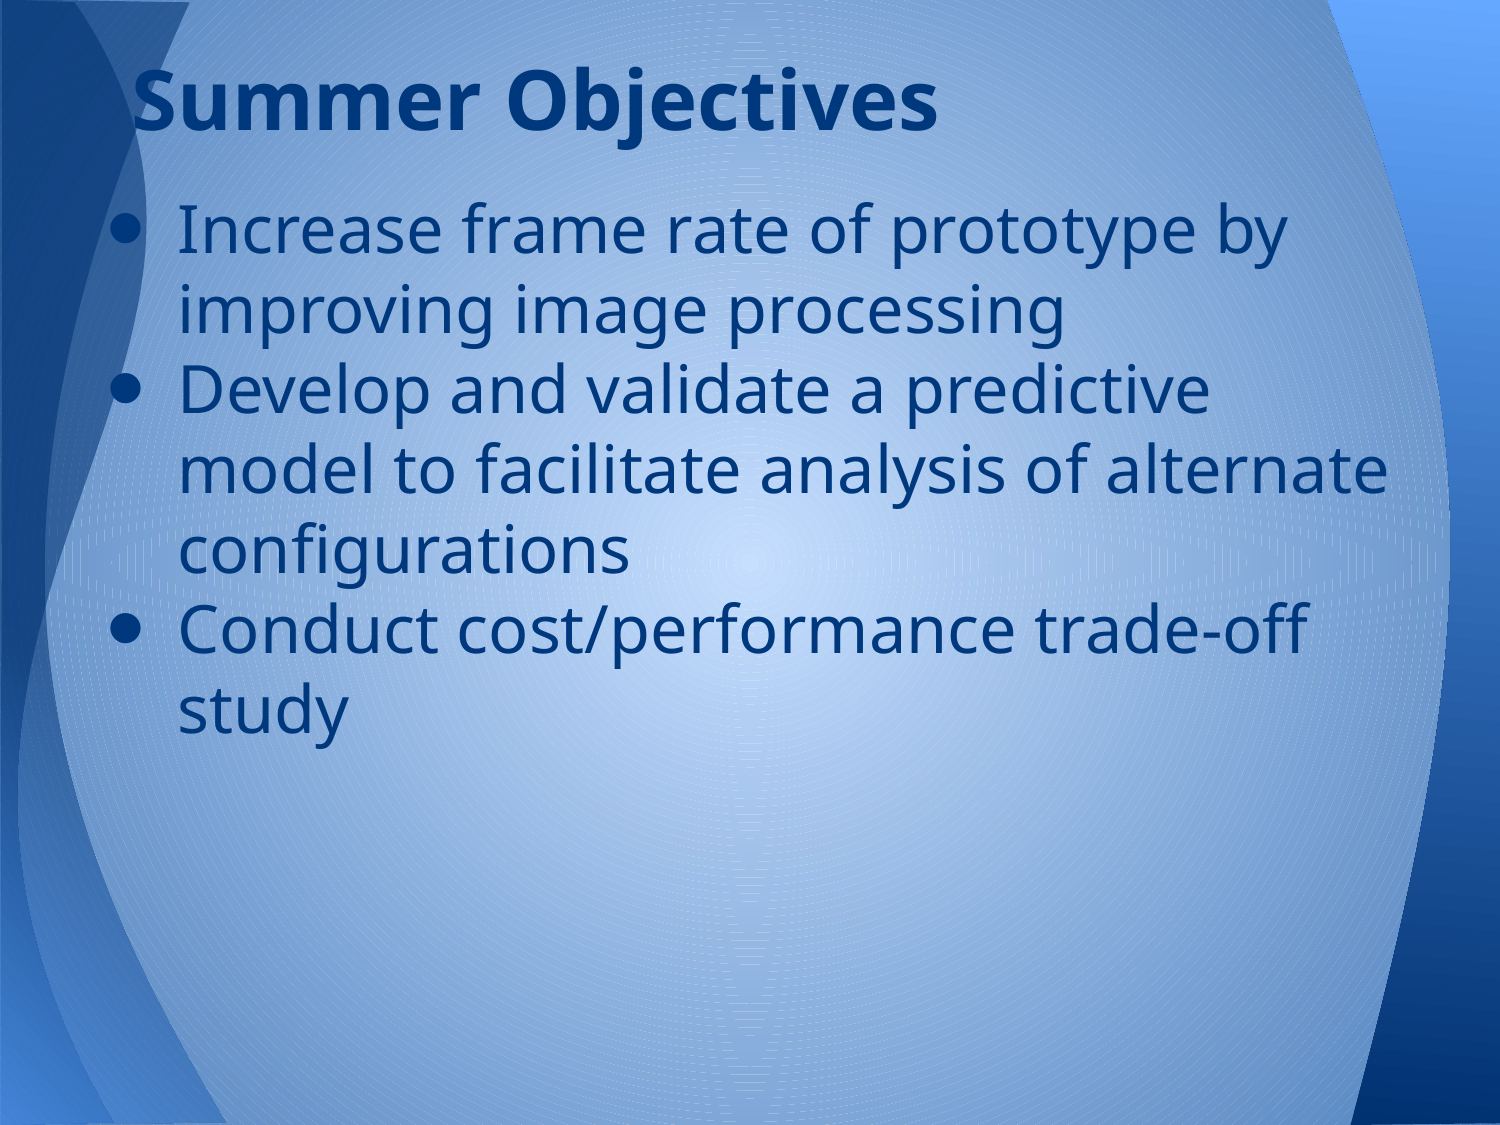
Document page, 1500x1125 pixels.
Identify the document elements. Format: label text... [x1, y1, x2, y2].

title Summer Objectives [75, 24, 1425, 163]
list Increase frame rate of prototype by improving image processing Develop and validate a predictive model to facilitate analysis of alternate configurations Conduct cost/performance trade-off study [87, 172, 1438, 1082]
